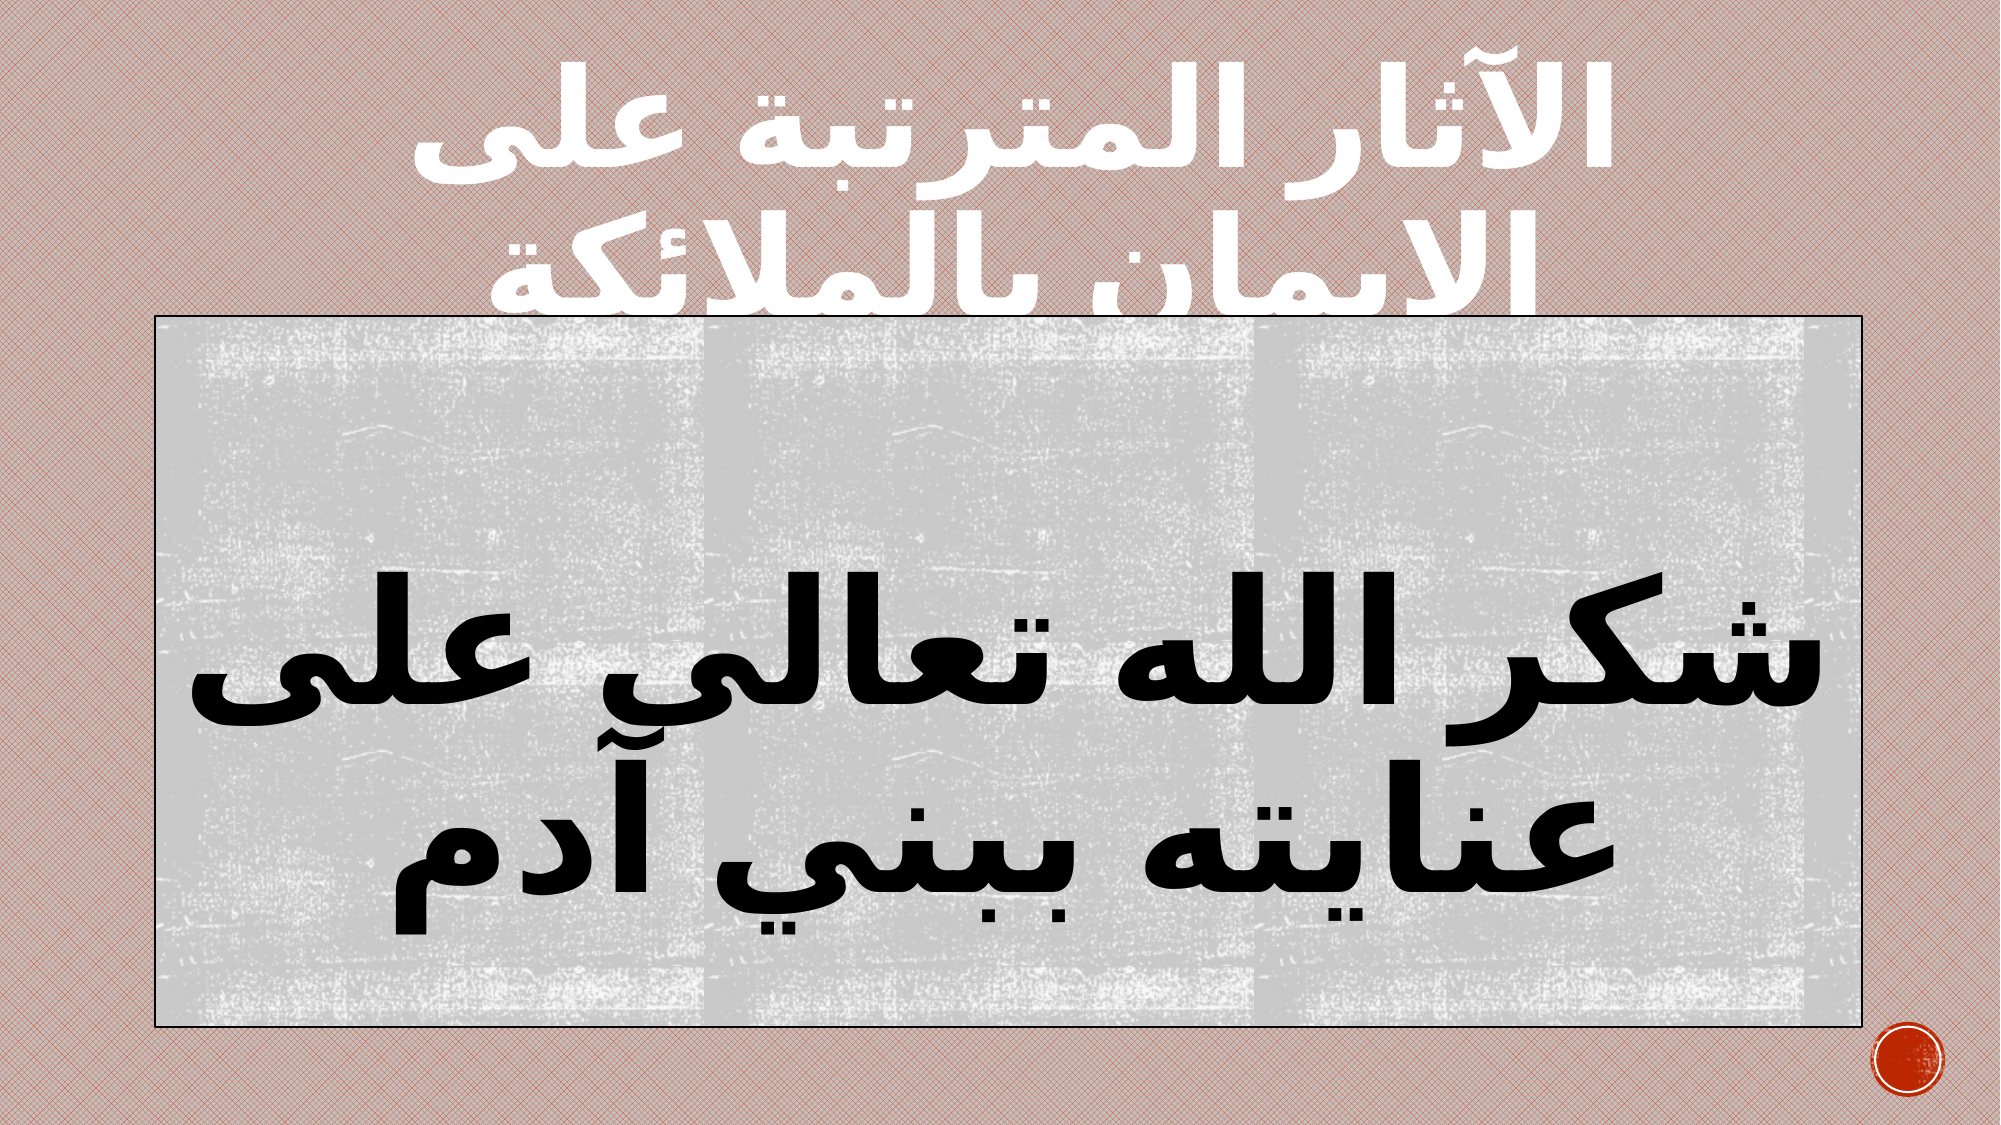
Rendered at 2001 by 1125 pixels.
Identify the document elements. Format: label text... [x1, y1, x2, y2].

title الآثار المترتبة على الإيمان بالملائكة [194, 44, 1836, 315]
list شكر الله تعالى على عنايته ببني آدم [154, 315, 1863, 1028]
